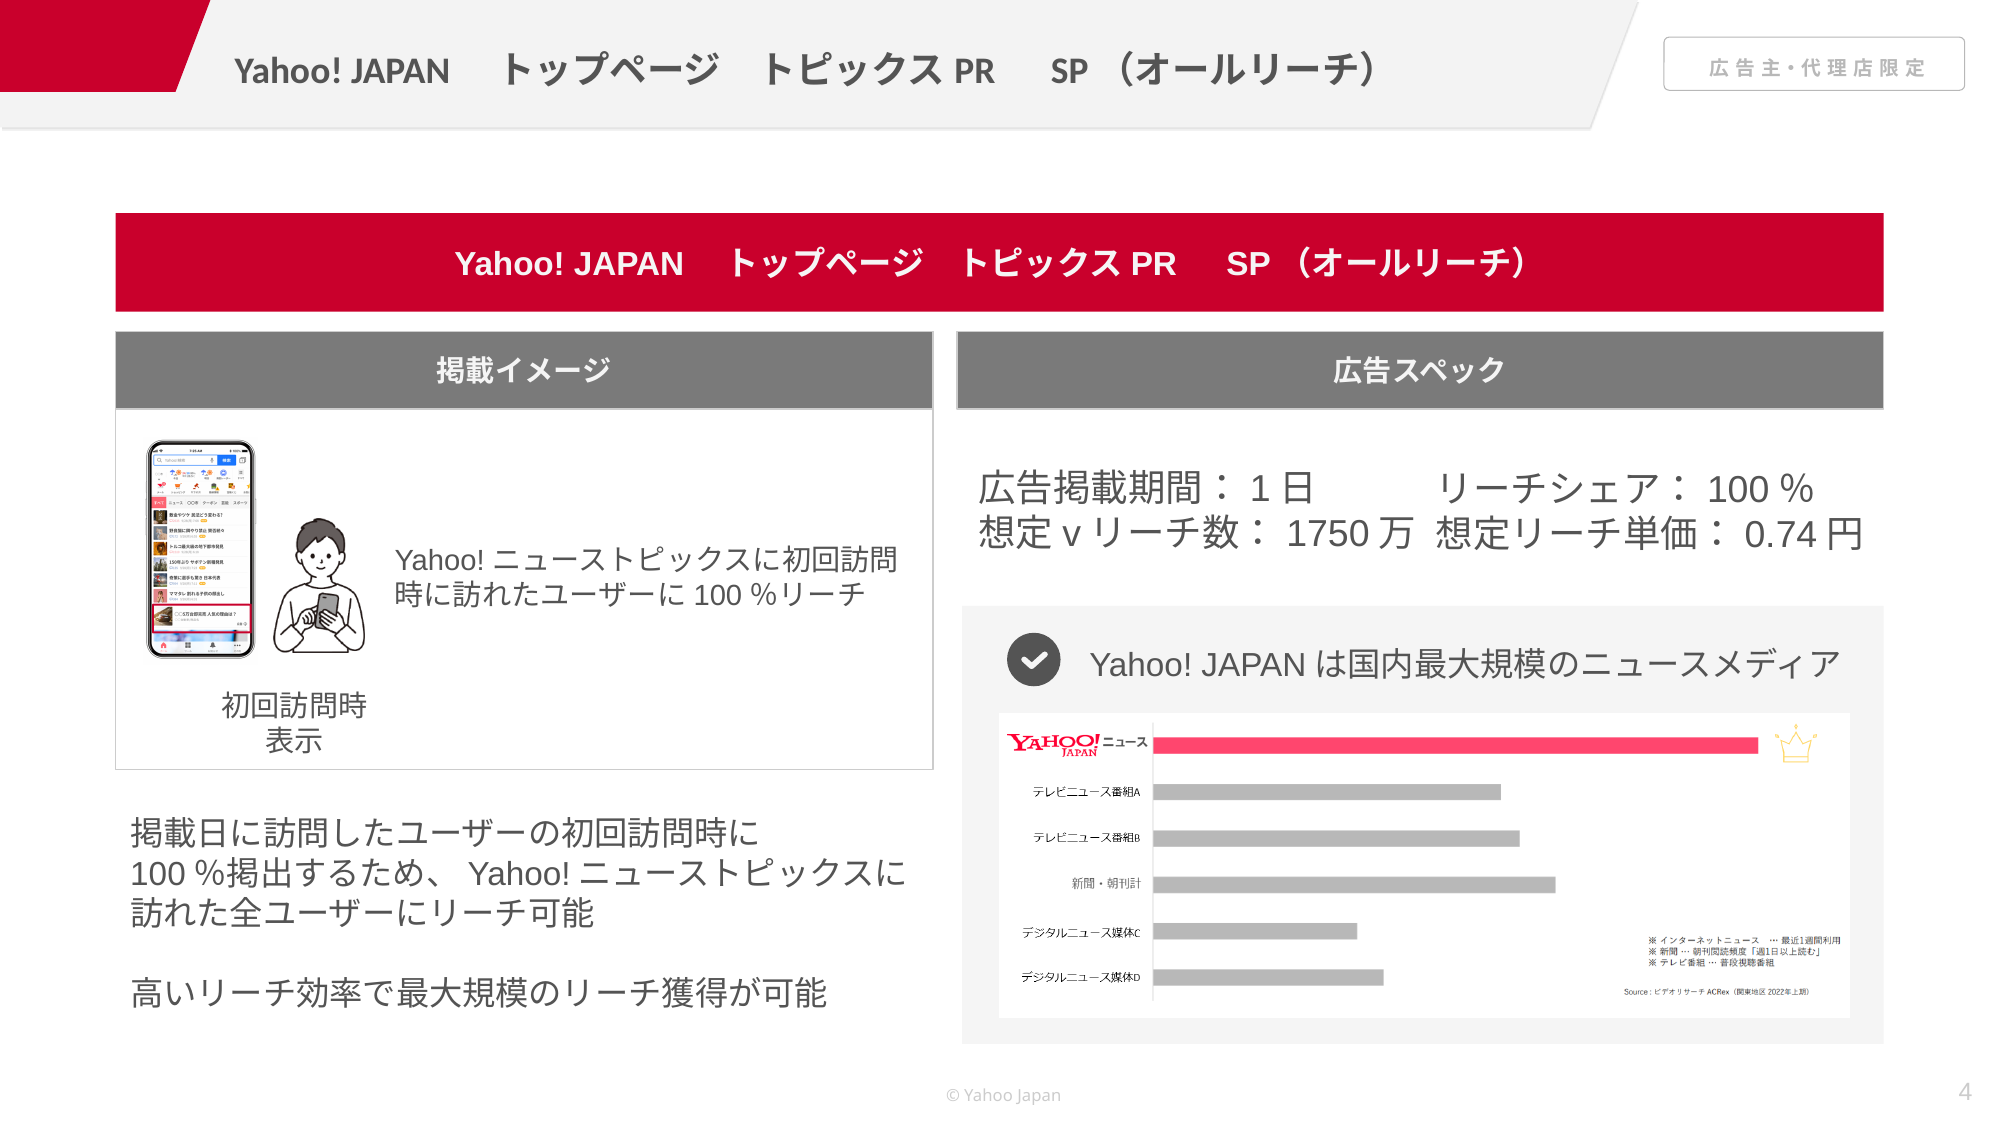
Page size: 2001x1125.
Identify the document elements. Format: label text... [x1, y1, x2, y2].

picture [999, 712, 1850, 1019]
text_box [1007, 632, 1061, 687]
picture [272, 518, 365, 654]
text_box 広告掲載期間：1日 想定vリーチ数：1750万 [963, 456, 1820, 562]
text_box リーチシェア：100％ 想定リーチ単価：0.74円 [1420, 457, 1895, 563]
text_box [113, 330, 935, 772]
text_box [960, 604, 1886, 1046]
text_box 広告スペック [955, 330, 1886, 411]
text_box Yahoo! JAPANは国内最大規模のニュースメディア [1074, 635, 1879, 691]
picture [142, 437, 259, 665]
list Yahoo! JAPAN トップページ トピックスPR SP（オールリーチ） [234, 41, 1570, 97]
text_box Yahoo! JAPAN トップページ トピックスPR SP（オールリーチ） [115, 213, 1884, 312]
text_box 掲載日に訪問したユーザーの初回訪問時に 100％掲出するため、Yahoo!ニューストピックスに訪れた全ユーザーにリーチ可能 高いリーチ効率で最大規模のリーチ獲得が可能 [115, 804, 928, 1019]
